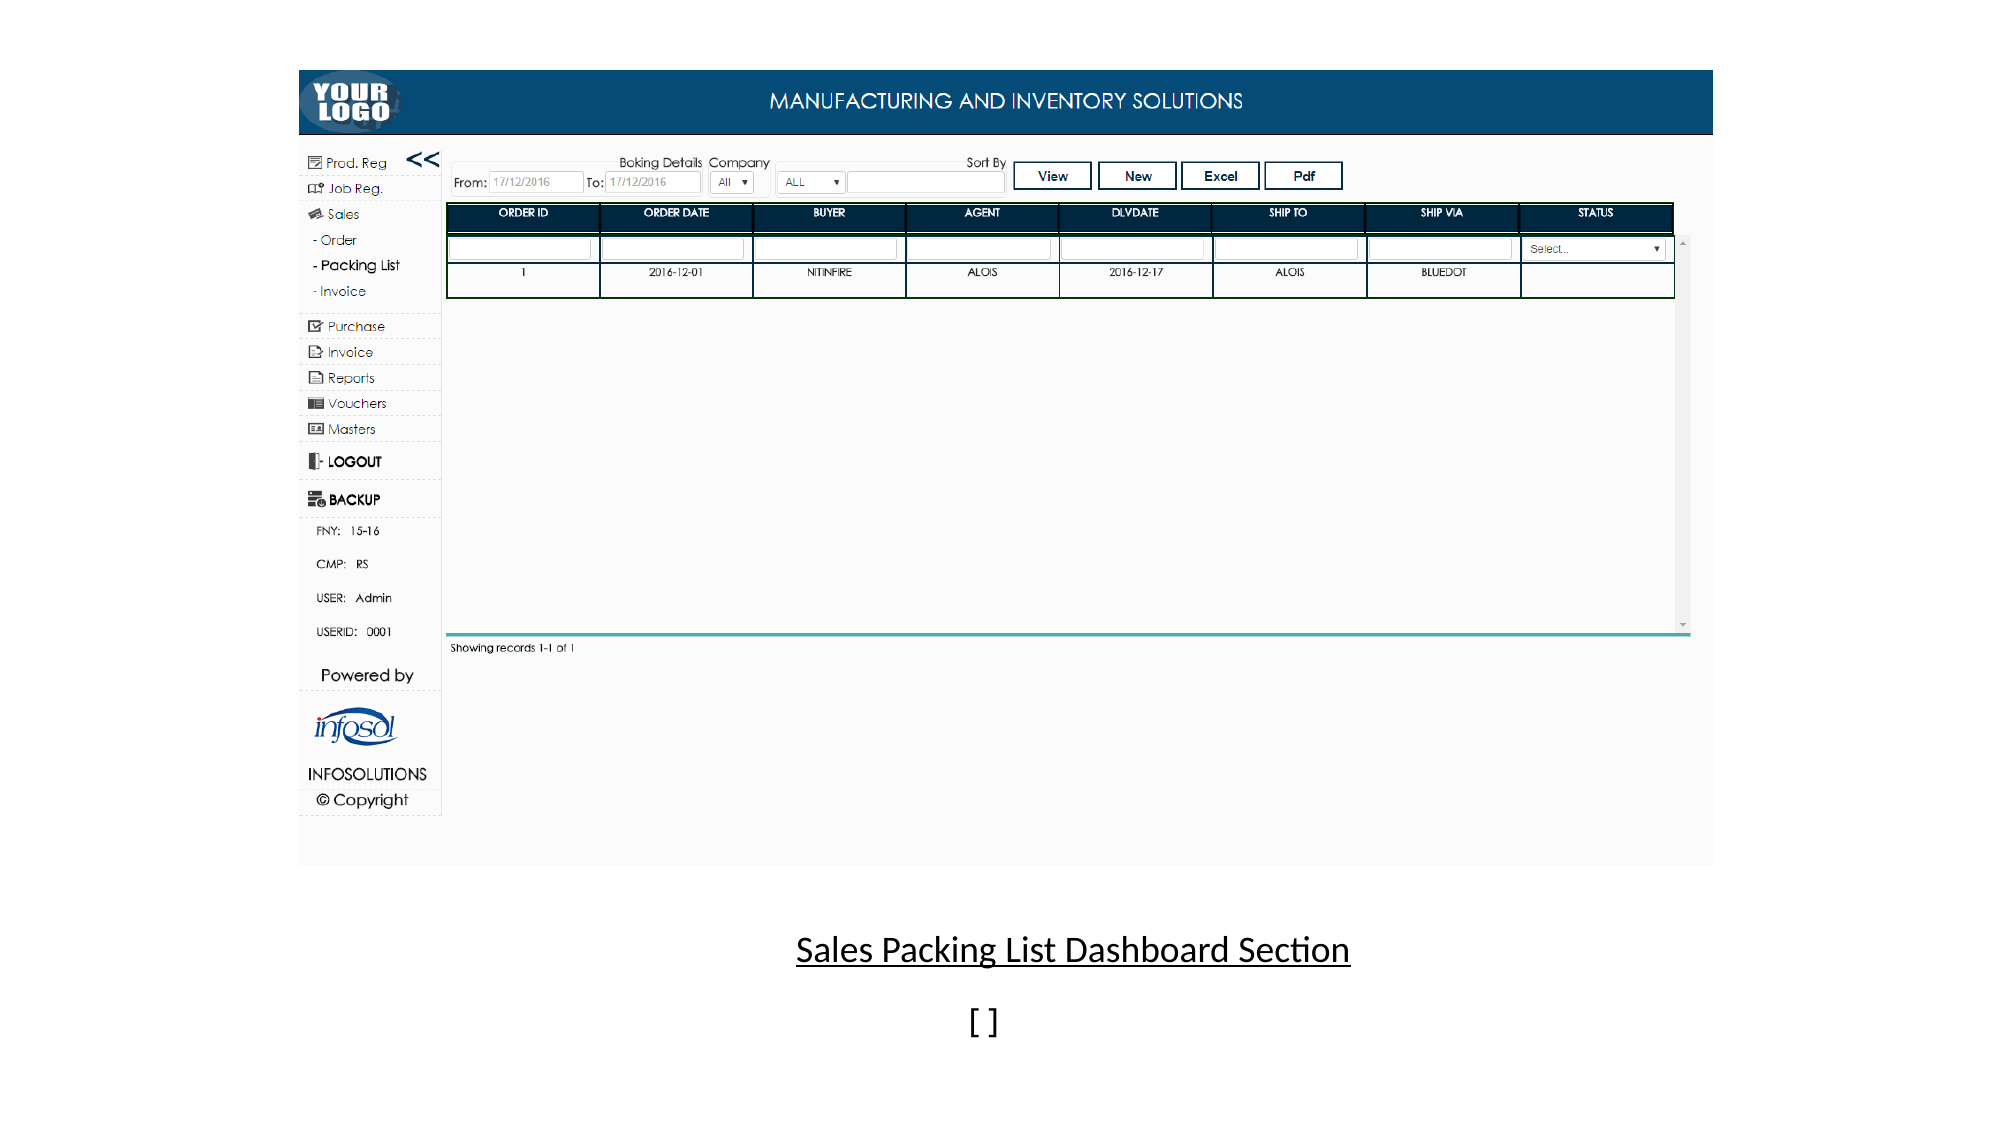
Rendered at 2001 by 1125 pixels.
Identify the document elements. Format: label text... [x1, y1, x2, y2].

picture [299, 70, 1713, 866]
text_box [ ] [346, 968, 1622, 1069]
text_box Sales Packing List Dashboard Section [781, 917, 1366, 968]
